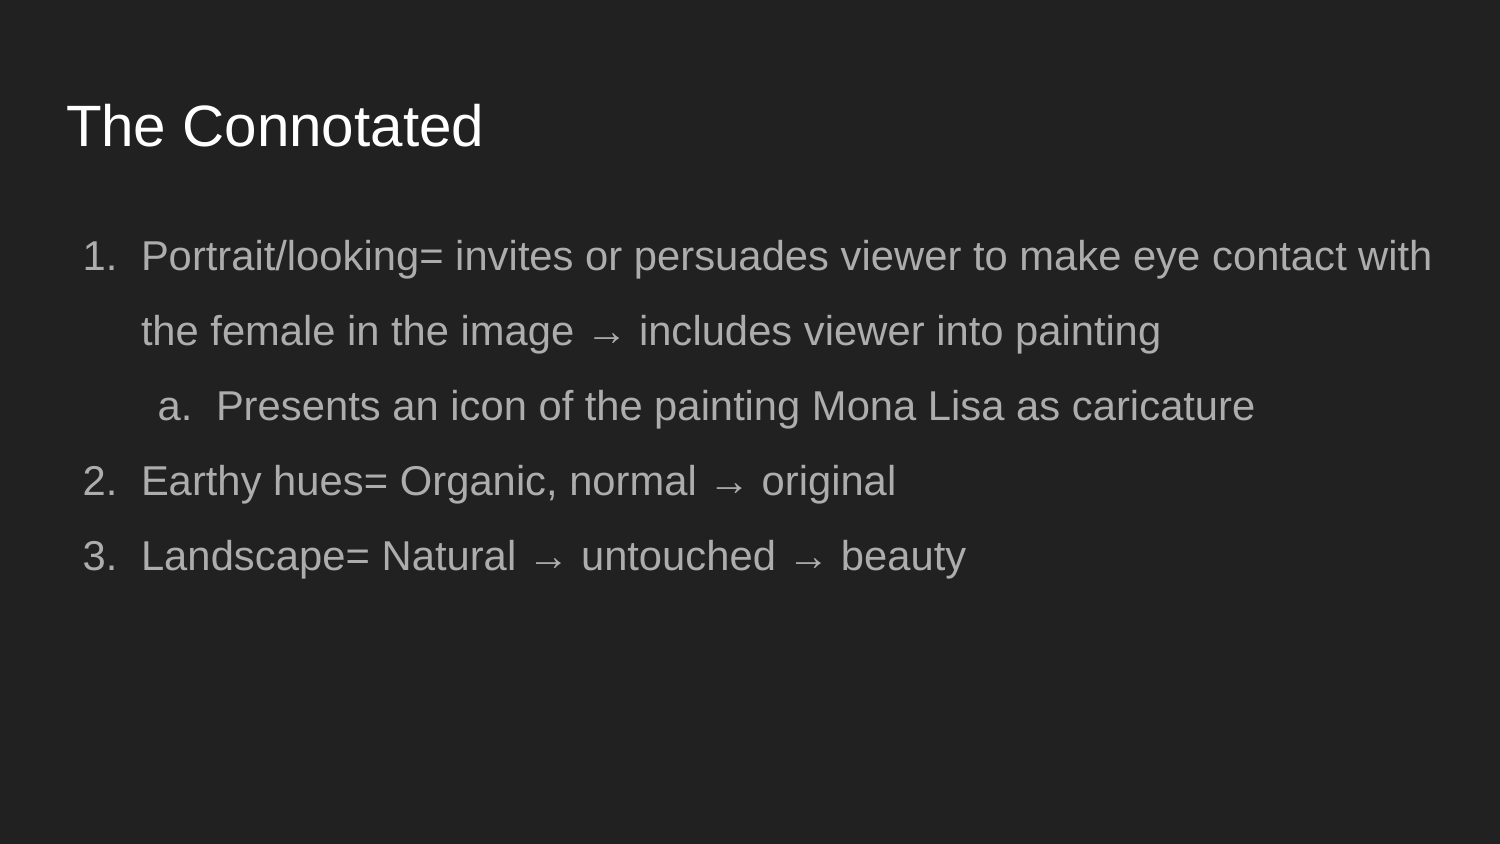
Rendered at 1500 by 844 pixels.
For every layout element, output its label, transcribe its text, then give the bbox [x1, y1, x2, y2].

list Portrait/looking= invites or persuades viewer to make eye contact with the female in the image → includes viewer into painting Presents an icon of the painting Mona Lisa as caricature Earthy hues= Organic, normal → original Landscape= Natural → untouched → beauty [51, 189, 1449, 750]
title The Connotated [51, 72, 1449, 167]
